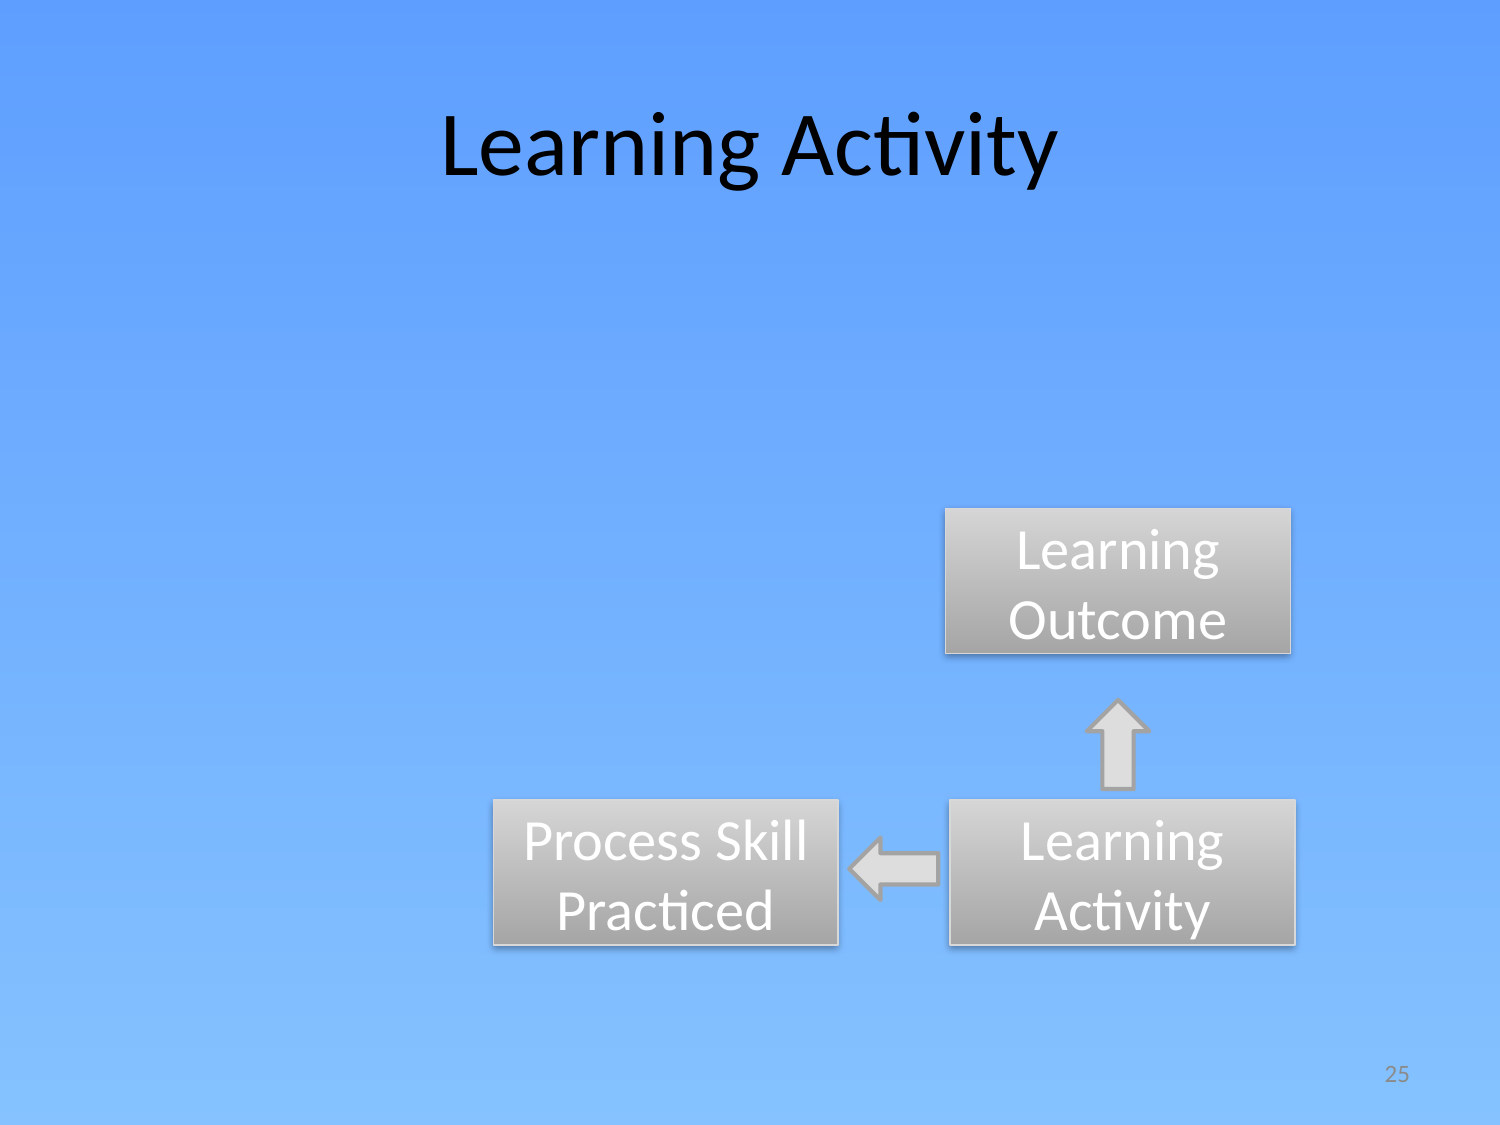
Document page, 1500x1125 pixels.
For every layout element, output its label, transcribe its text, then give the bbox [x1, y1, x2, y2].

text_box Process Skill Practiced [493, 799, 839, 946]
title Learning Activity [75, 45, 1425, 233]
text_box [1084, 697, 1152, 792]
text_box [847, 835, 941, 902]
slide_number 25 [1074, 1042, 1425, 1103]
text_box Learning Activity [949, 799, 1296, 946]
text_box Learning Outcome [945, 508, 1291, 654]
